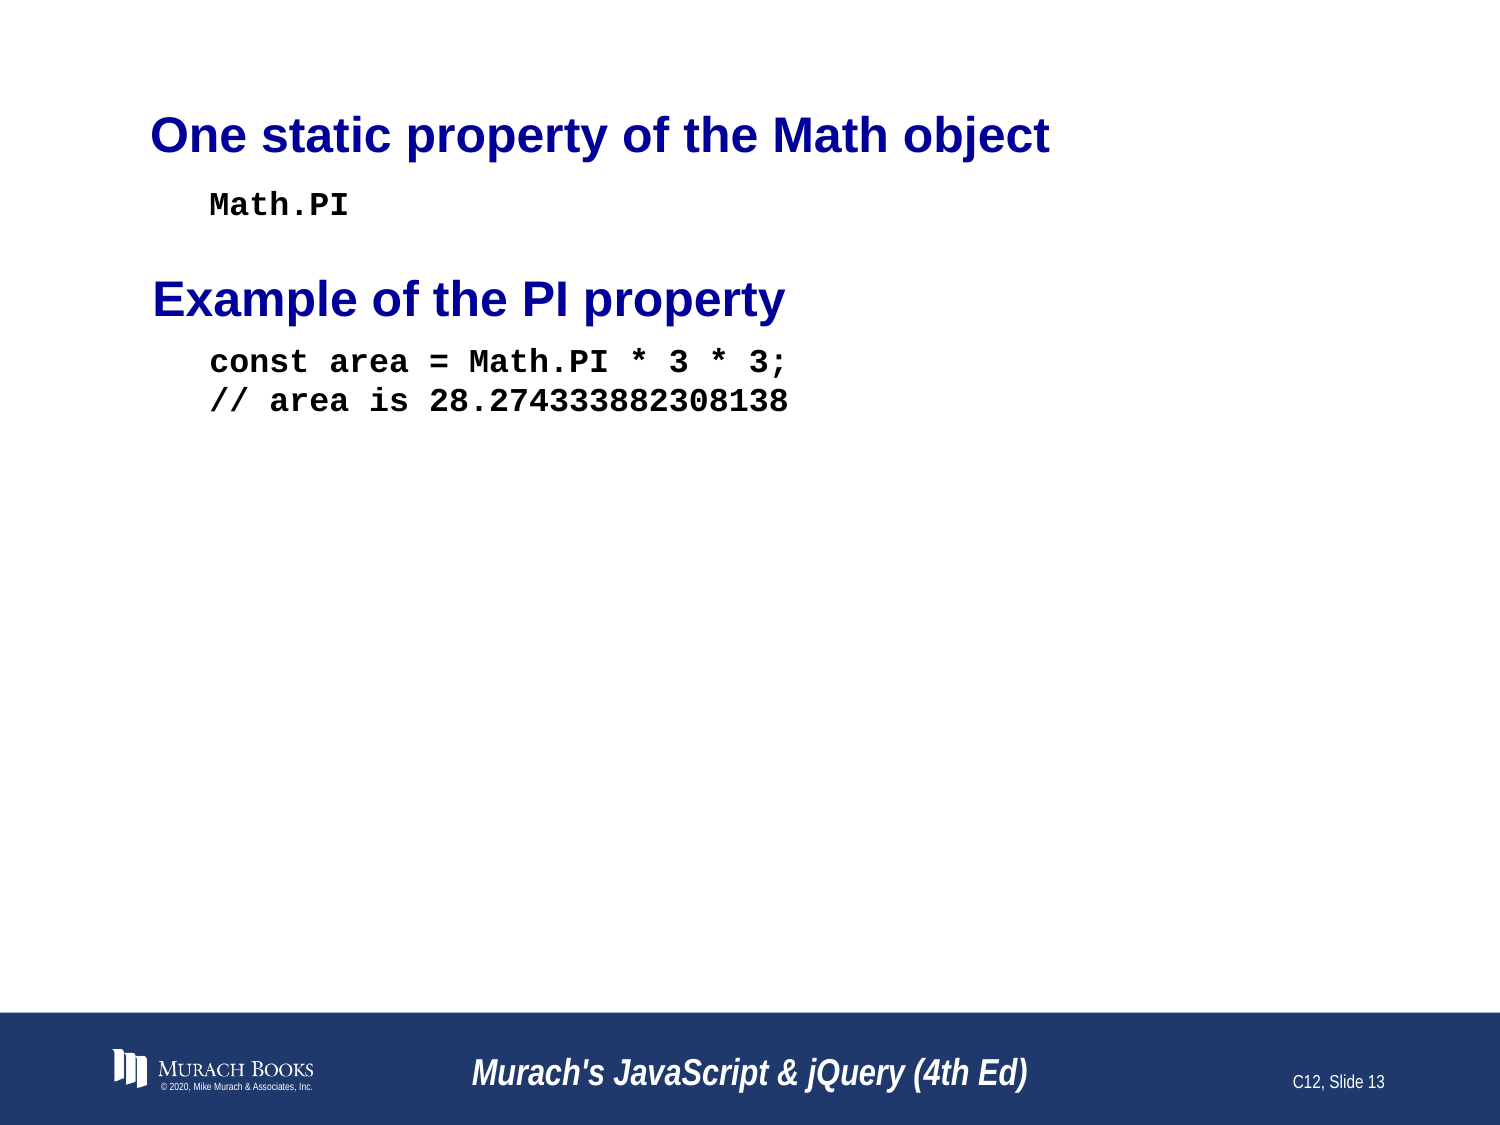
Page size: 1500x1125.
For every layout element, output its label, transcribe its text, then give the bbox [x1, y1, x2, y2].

title One static property of the Math object [150, 102, 1350, 164]
list Math.PI Example of the PI property const area = Math.PI * 3 * 3; // area is 28.274333882308138 [137, 174, 1350, 975]
slide_number C12, Slide 13 [1087, 1025, 1400, 1100]
footer © 2020, Mike Murach & Associates, Inc. [12, 1025, 463, 1100]
slide_number Murach's JavaScript & jQuery (4th Ed) [463, 1025, 1050, 1100]
